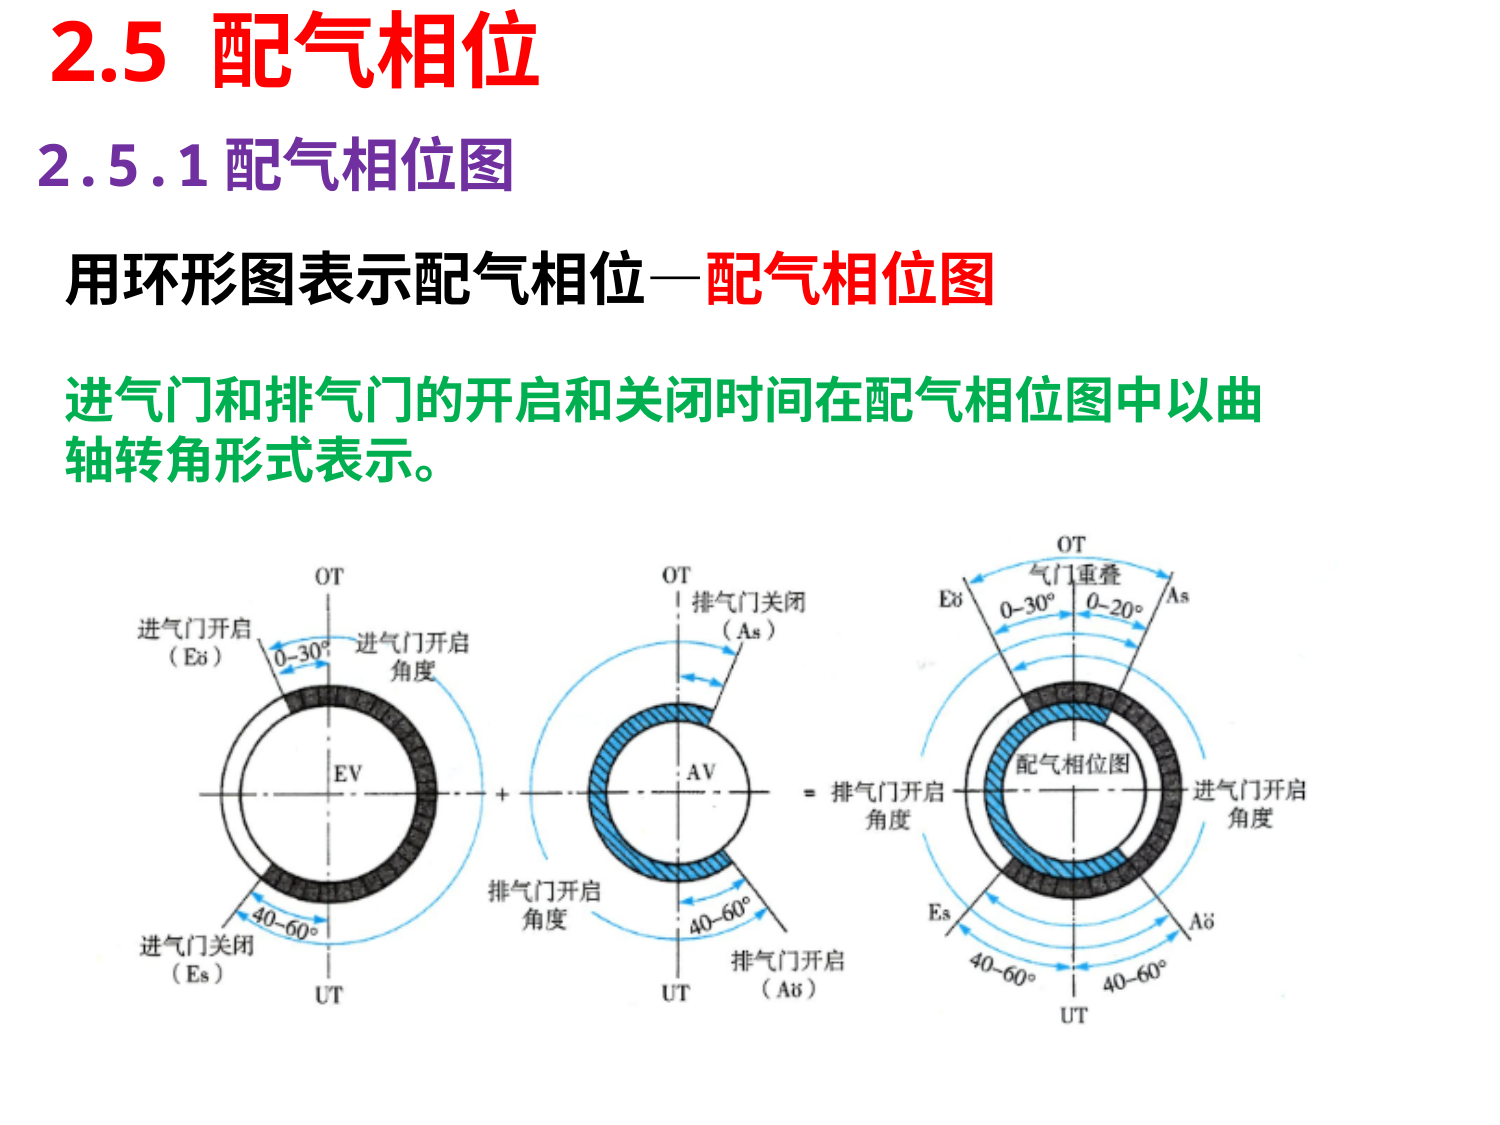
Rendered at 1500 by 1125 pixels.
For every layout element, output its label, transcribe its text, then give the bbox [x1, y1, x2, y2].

text_box 进气门和排气门的开启和关闭时间在配气相位图中以曲轴转角形式表示。 [49, 361, 1298, 496]
text_box 用环形图表示配气相位—配气相位图 [49, 234, 1113, 320]
picture [92, 511, 1342, 1040]
title 2.5 配气相位 [34, 53, 803, 142]
text_box 2.5.1配气相位图 [21, 120, 545, 206]
